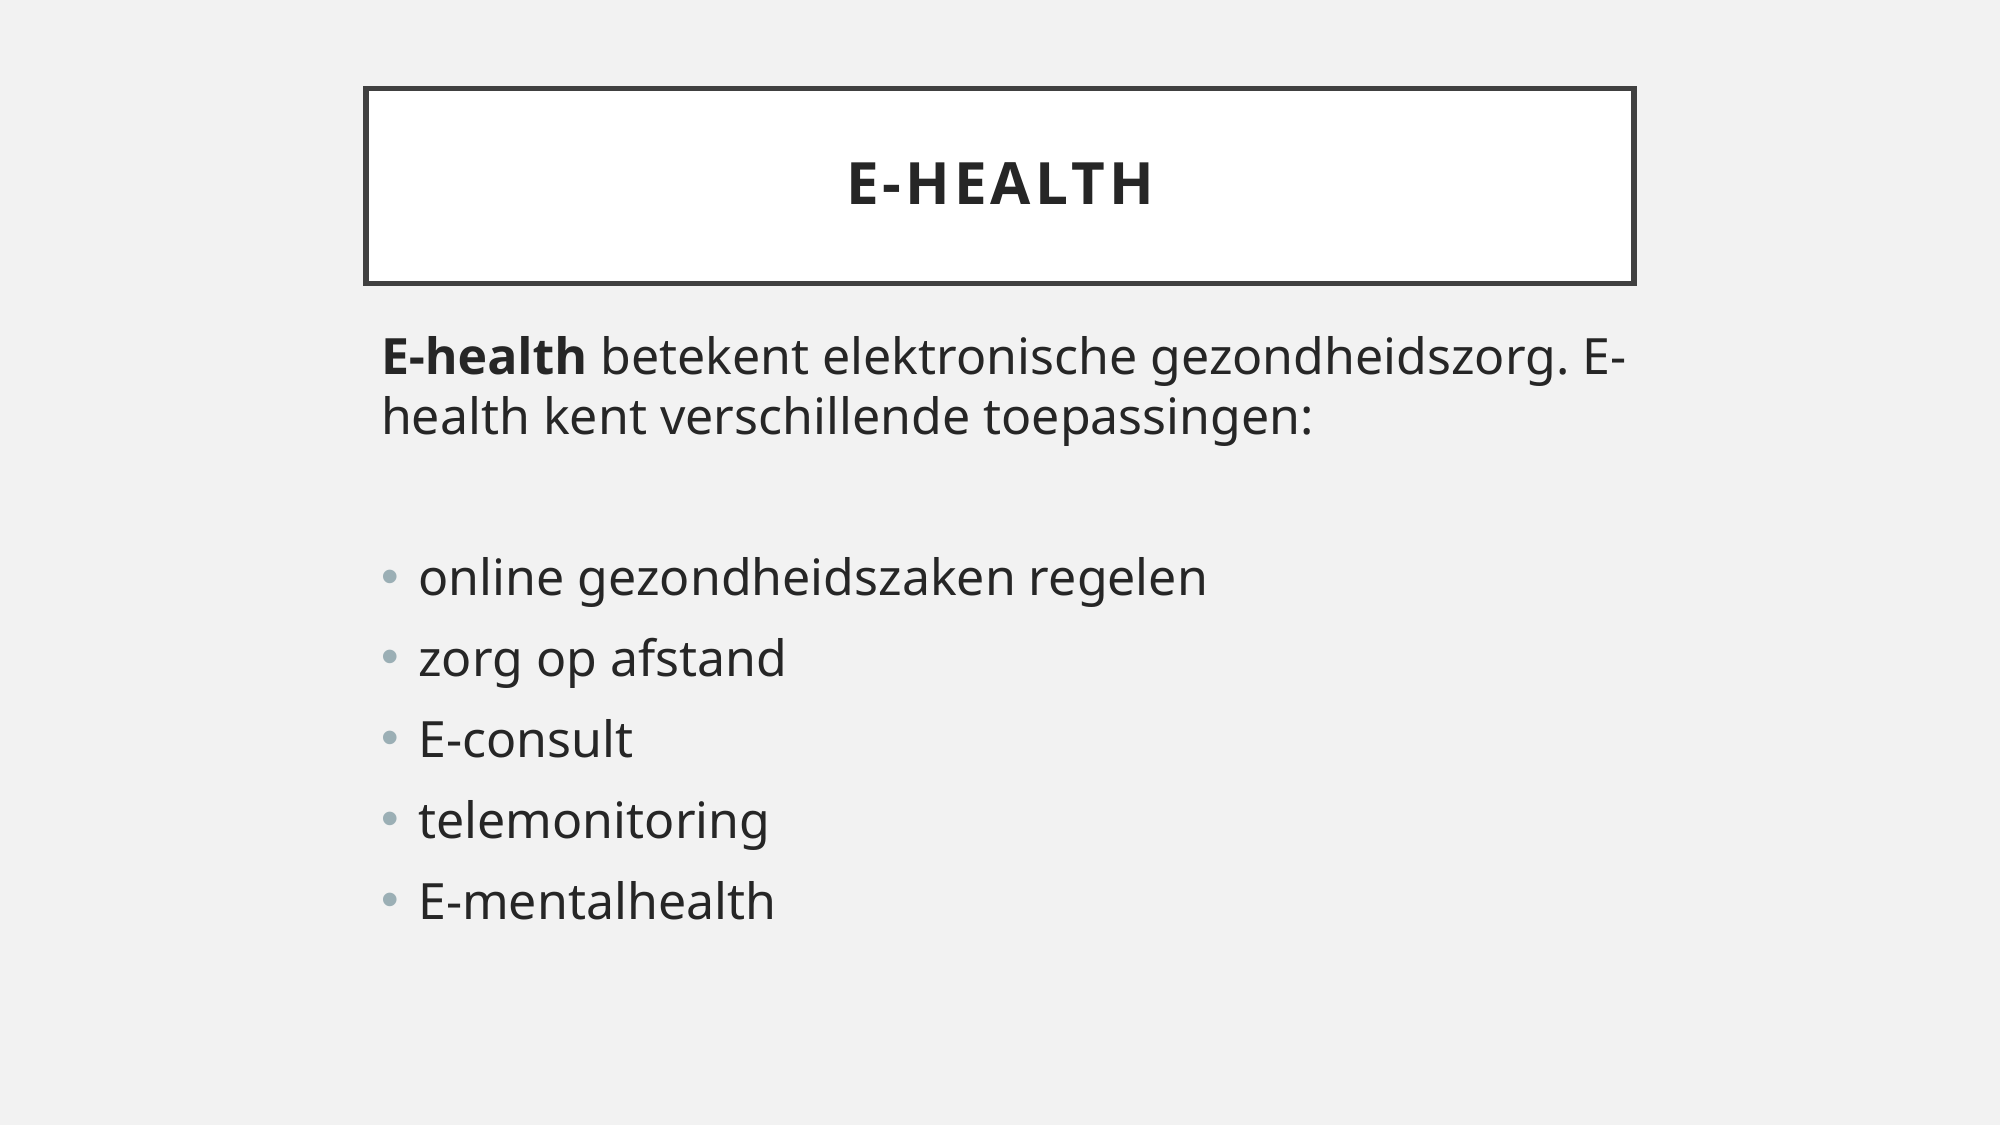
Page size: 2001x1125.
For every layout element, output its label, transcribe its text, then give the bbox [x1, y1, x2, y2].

title E-health [363, 86, 1637, 286]
list E-health betekent elektronische gezondheidszorg. E-health kent verschillende toepassingen: online gezondheidszaken regelen zorg op afstand E-consult telemonitoring E-mentalhealth [366, 316, 1760, 1097]
